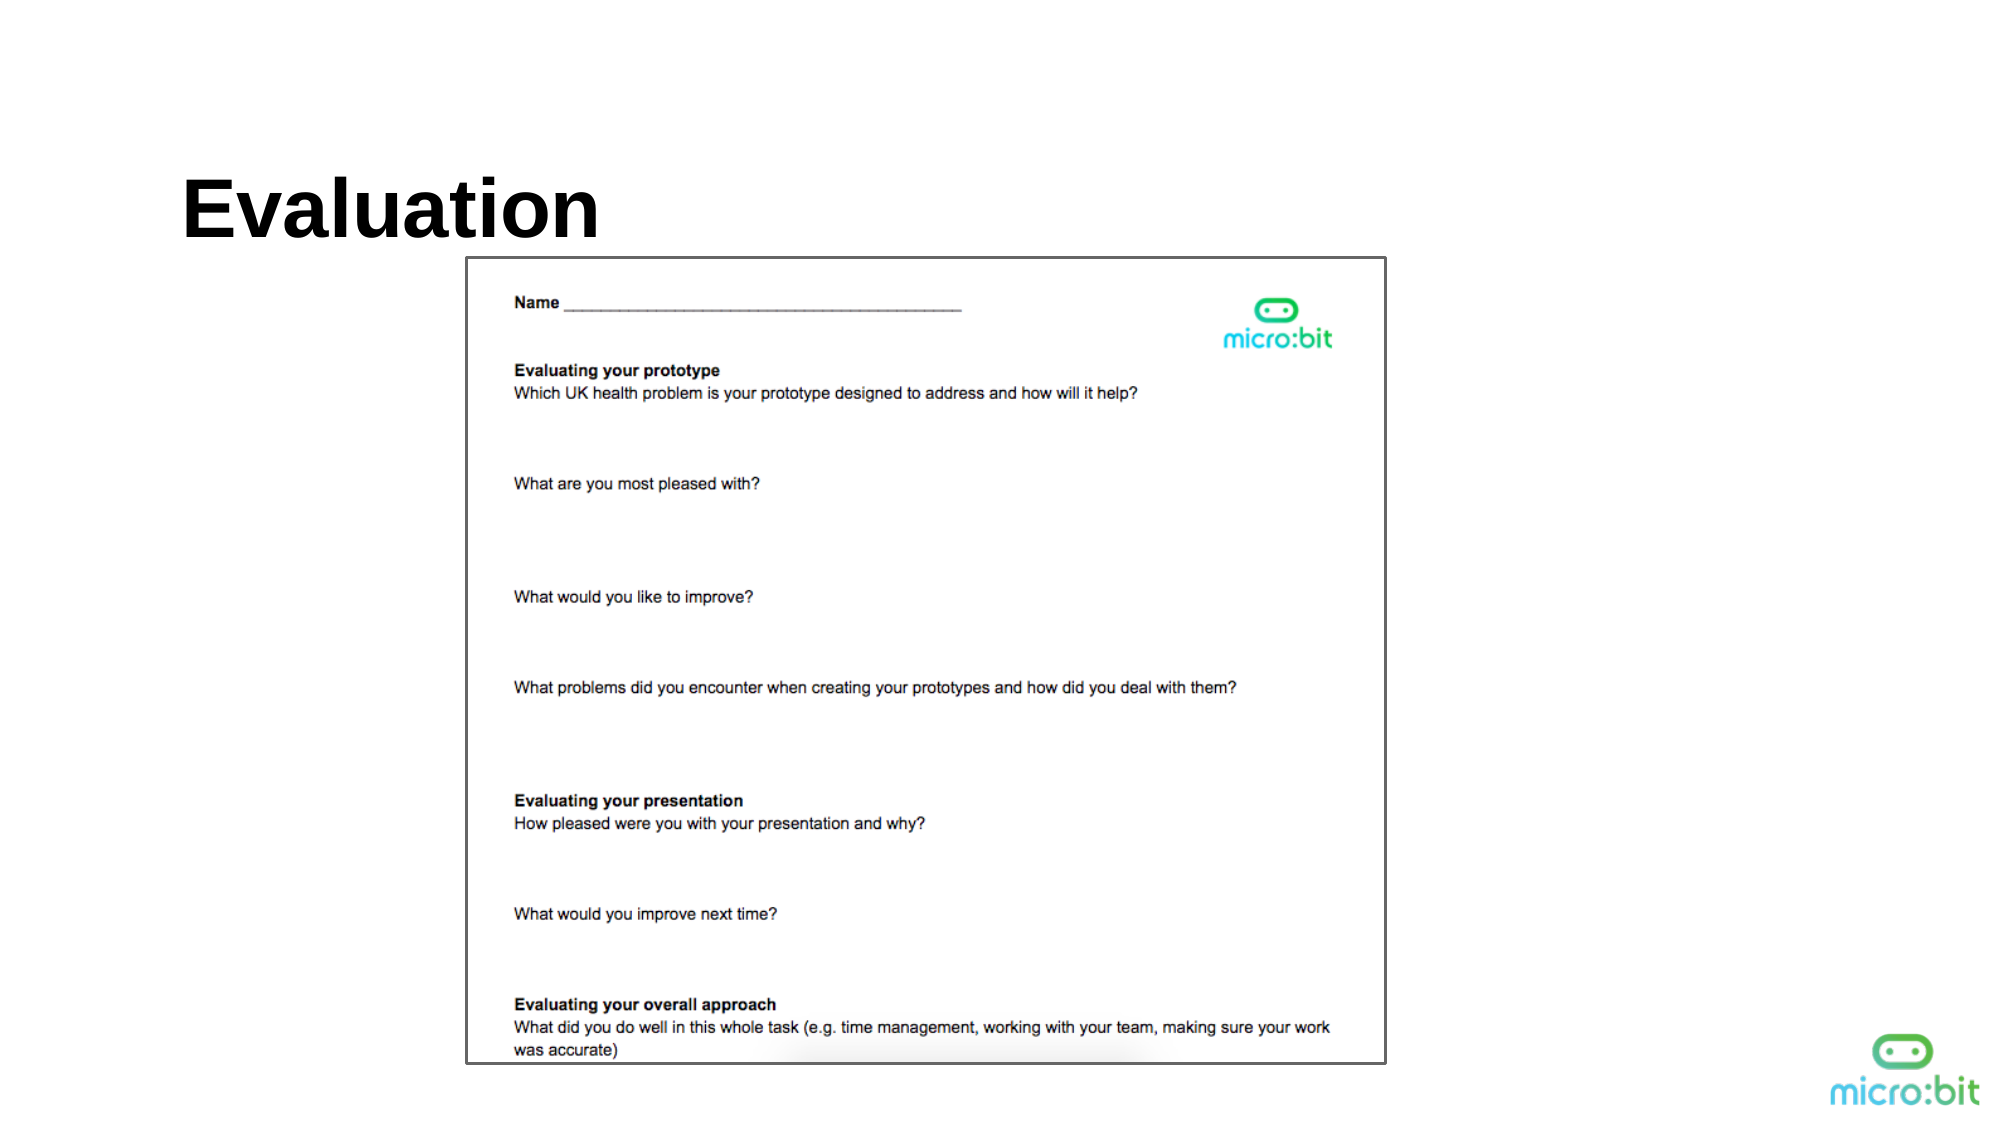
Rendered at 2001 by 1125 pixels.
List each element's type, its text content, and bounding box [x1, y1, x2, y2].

text_box Evaluation [166, 60, 1918, 884]
picture [467, 258, 1385, 1062]
picture [1830, 1029, 1980, 1106]
